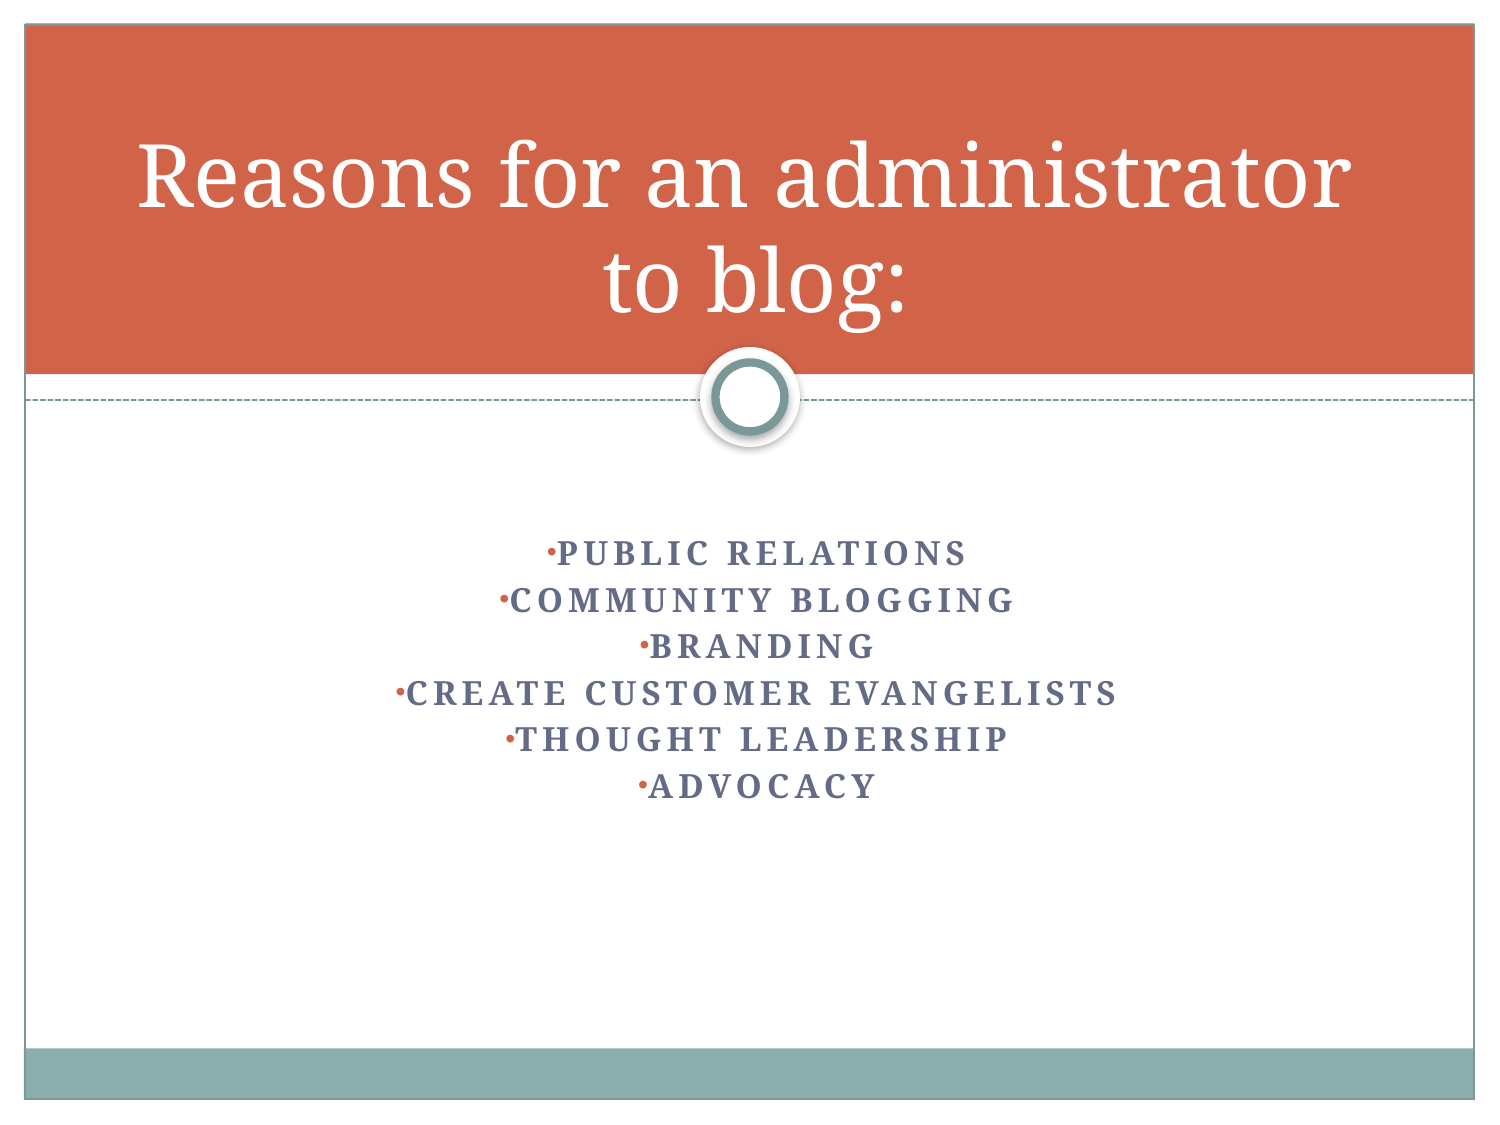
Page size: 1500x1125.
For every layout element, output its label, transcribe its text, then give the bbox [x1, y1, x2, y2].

title Reasons for an administrator to blog: [118, 87, 1394, 338]
list Public Relations Community blogging Branding Create customer evangelists Thought leadership advocacy [225, 525, 1288, 950]
